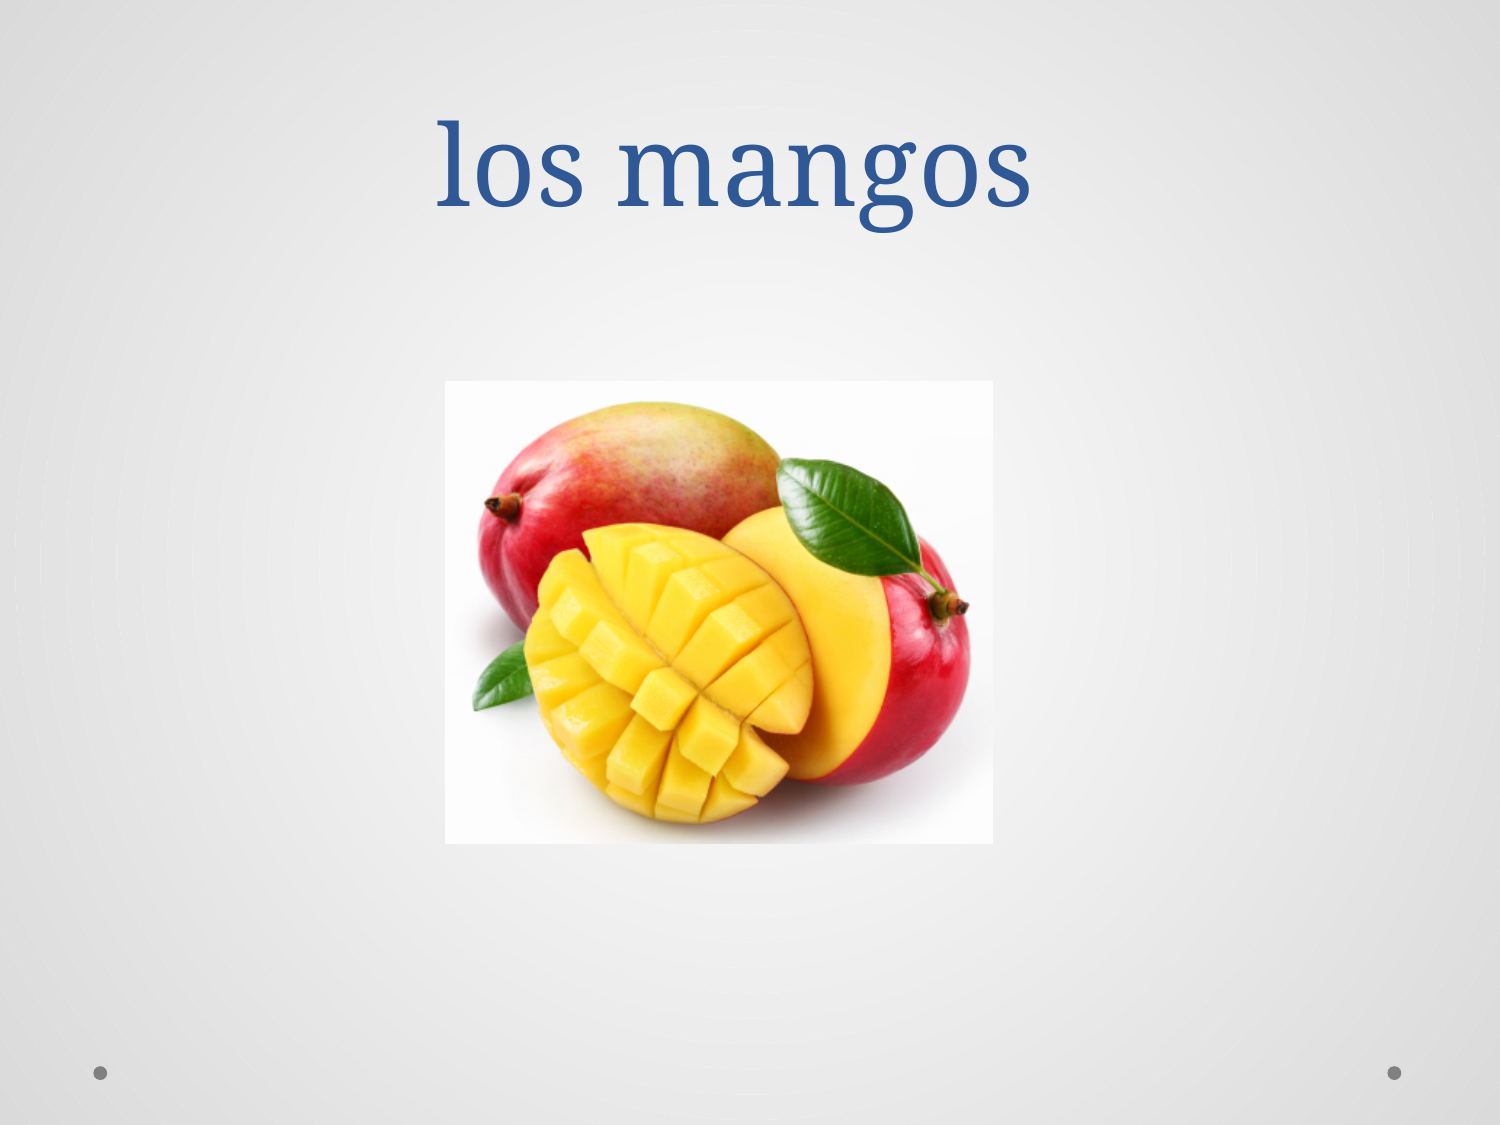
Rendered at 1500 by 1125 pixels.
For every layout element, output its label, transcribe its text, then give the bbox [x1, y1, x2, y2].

picture [445, 381, 993, 844]
title los mangos [75, 0, 1425, 237]
